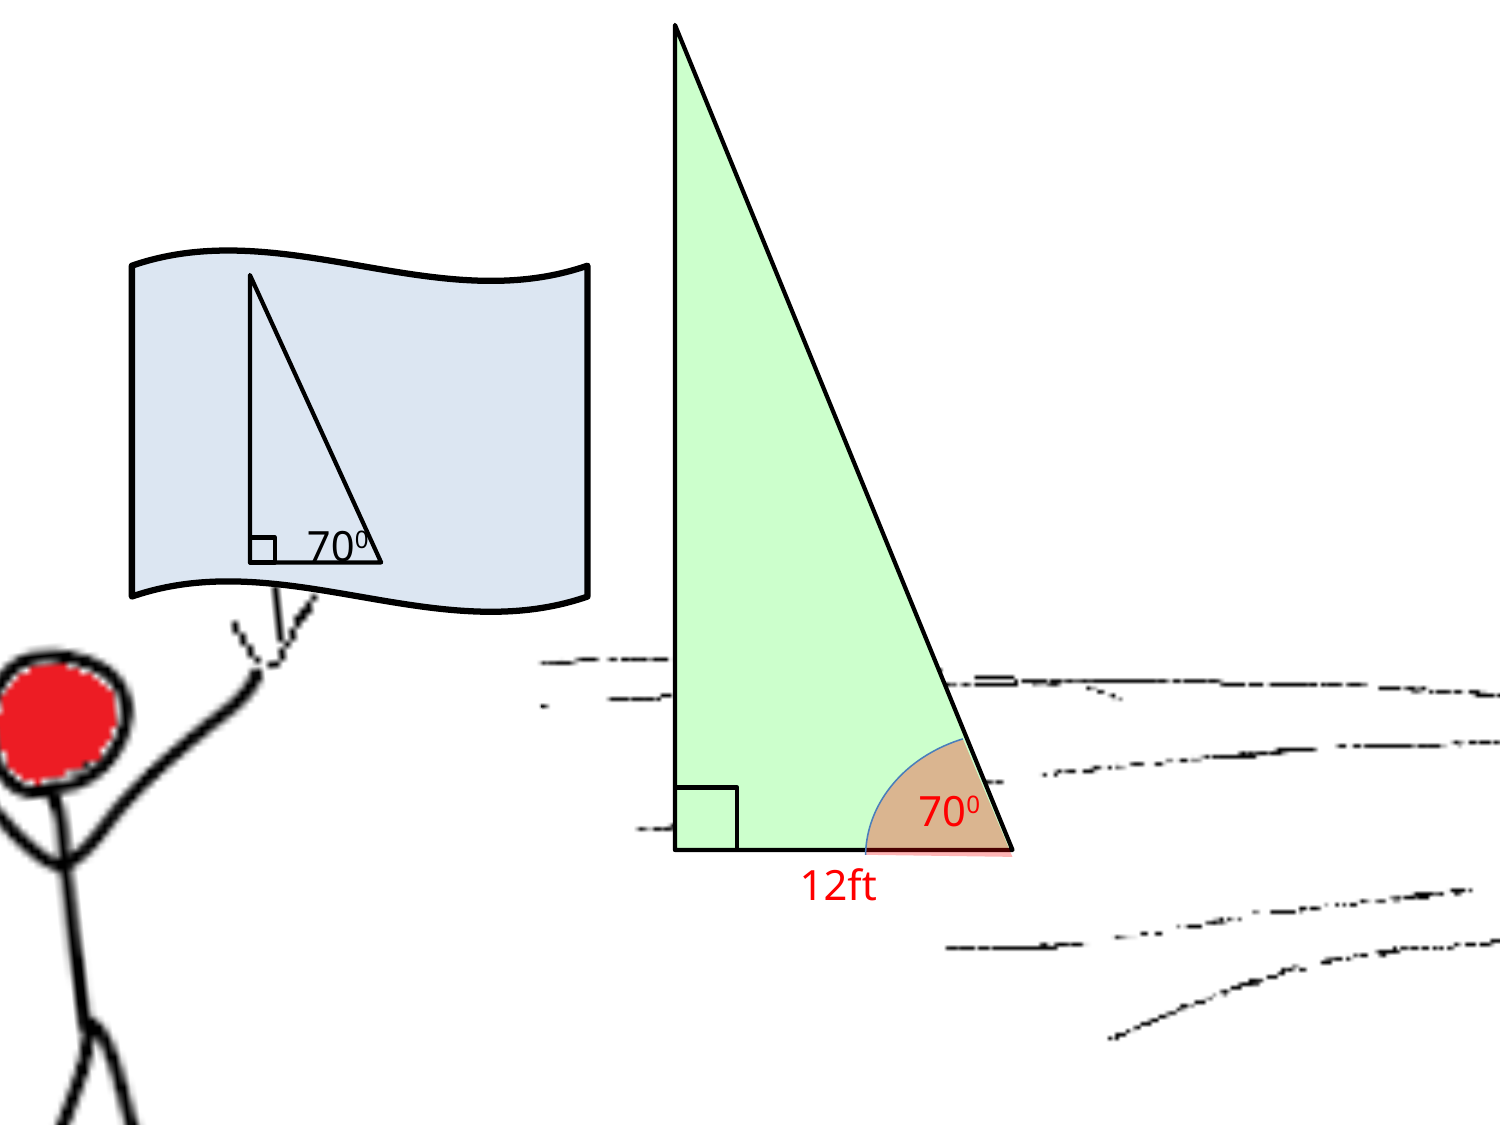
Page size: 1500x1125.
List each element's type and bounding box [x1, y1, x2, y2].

text_box [674, 24, 1013, 851]
text_box [129, 248, 590, 604]
picture [0, 502, 1500, 1125]
text_box [247, 272, 355, 500]
